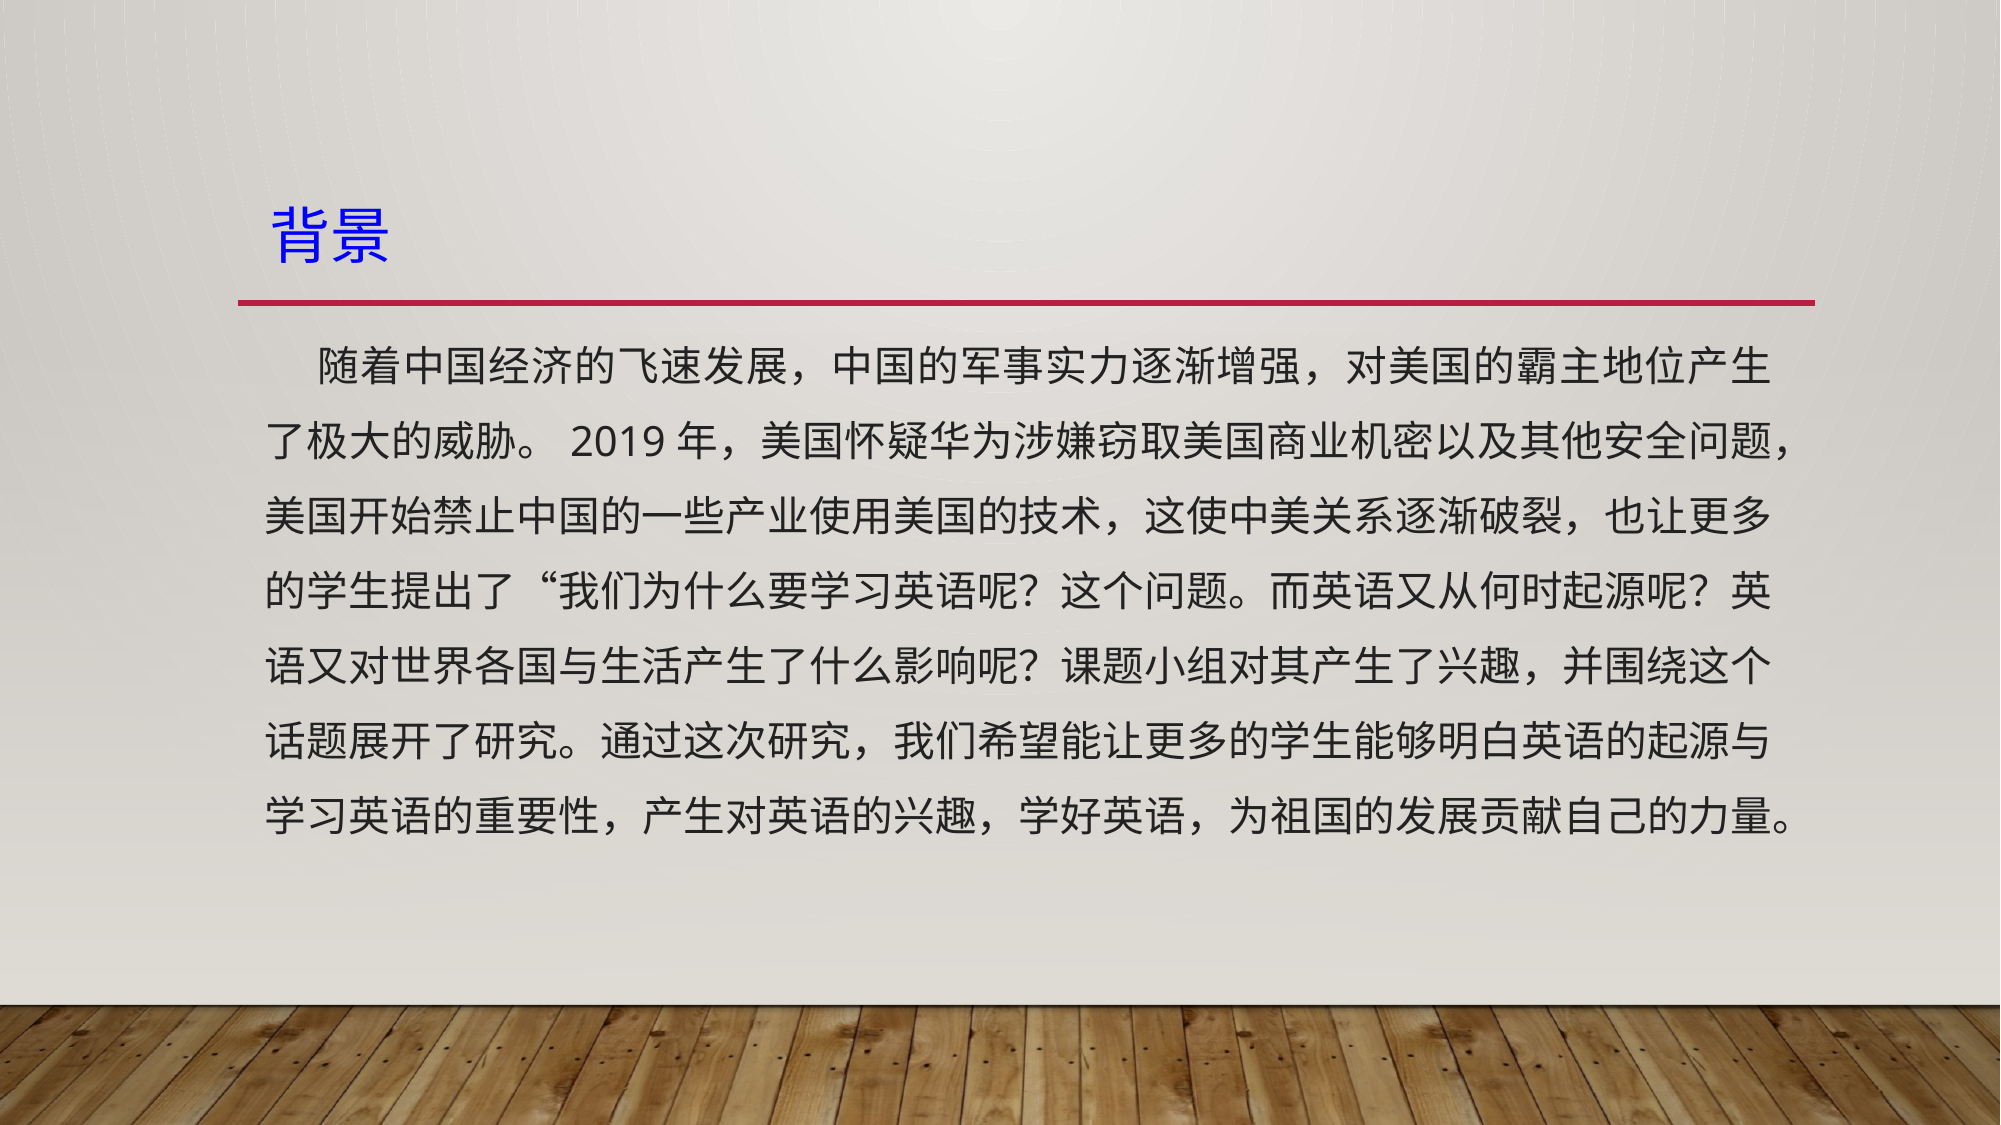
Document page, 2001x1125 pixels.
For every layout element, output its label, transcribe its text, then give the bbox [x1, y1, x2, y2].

title 背景 [254, 198, 1441, 280]
picture [0, 1005, 2000, 1125]
list 随着中国经济的飞速发展，中国的军事实力逐渐增强，对美国的霸主地位产生了极大的威胁。2019年，美国怀疑华为涉嫌窃取美国商业机密以及其他安全问题，美国开始禁止中国的一些产业使用美国的技术，这使中美关系逐渐破裂，也让更多的学生提出了“我们为什么要学习英语呢？这个问题。而英语又从何时起源呢？英语又对世界各国与生活产生了什么影响呢？课题小组对其产生了兴趣，并围绕这个话题展开了研究。通过这次研究，我们希望能让更多的学生能够明白英语的起源与学习英语的重要性，产生对英语的兴趣，学好英语，为祖国的发展贡献自己的力量。 [212, 307, 1788, 874]
